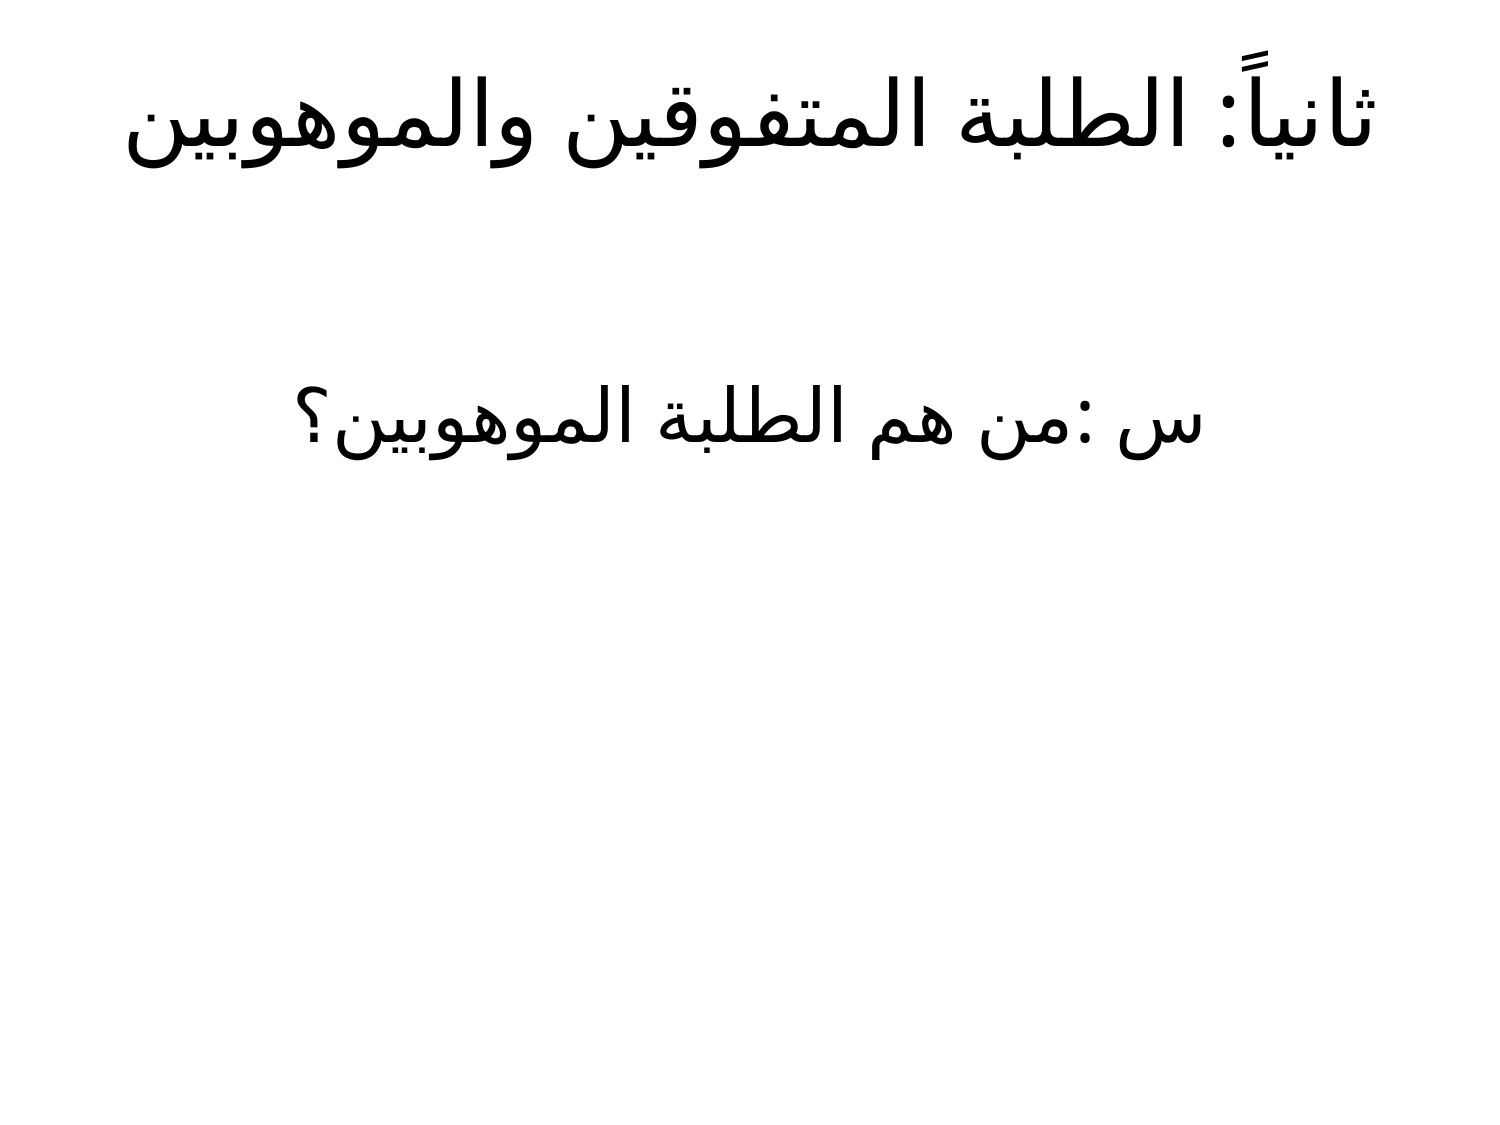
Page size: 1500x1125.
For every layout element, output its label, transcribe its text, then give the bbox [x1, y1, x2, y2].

list س :من هم الطلبة الموهوبين؟ [75, 149, 1425, 1100]
title ثانياً: الطلبة المتفوقين والموهوبين [75, 45, 1425, 149]
